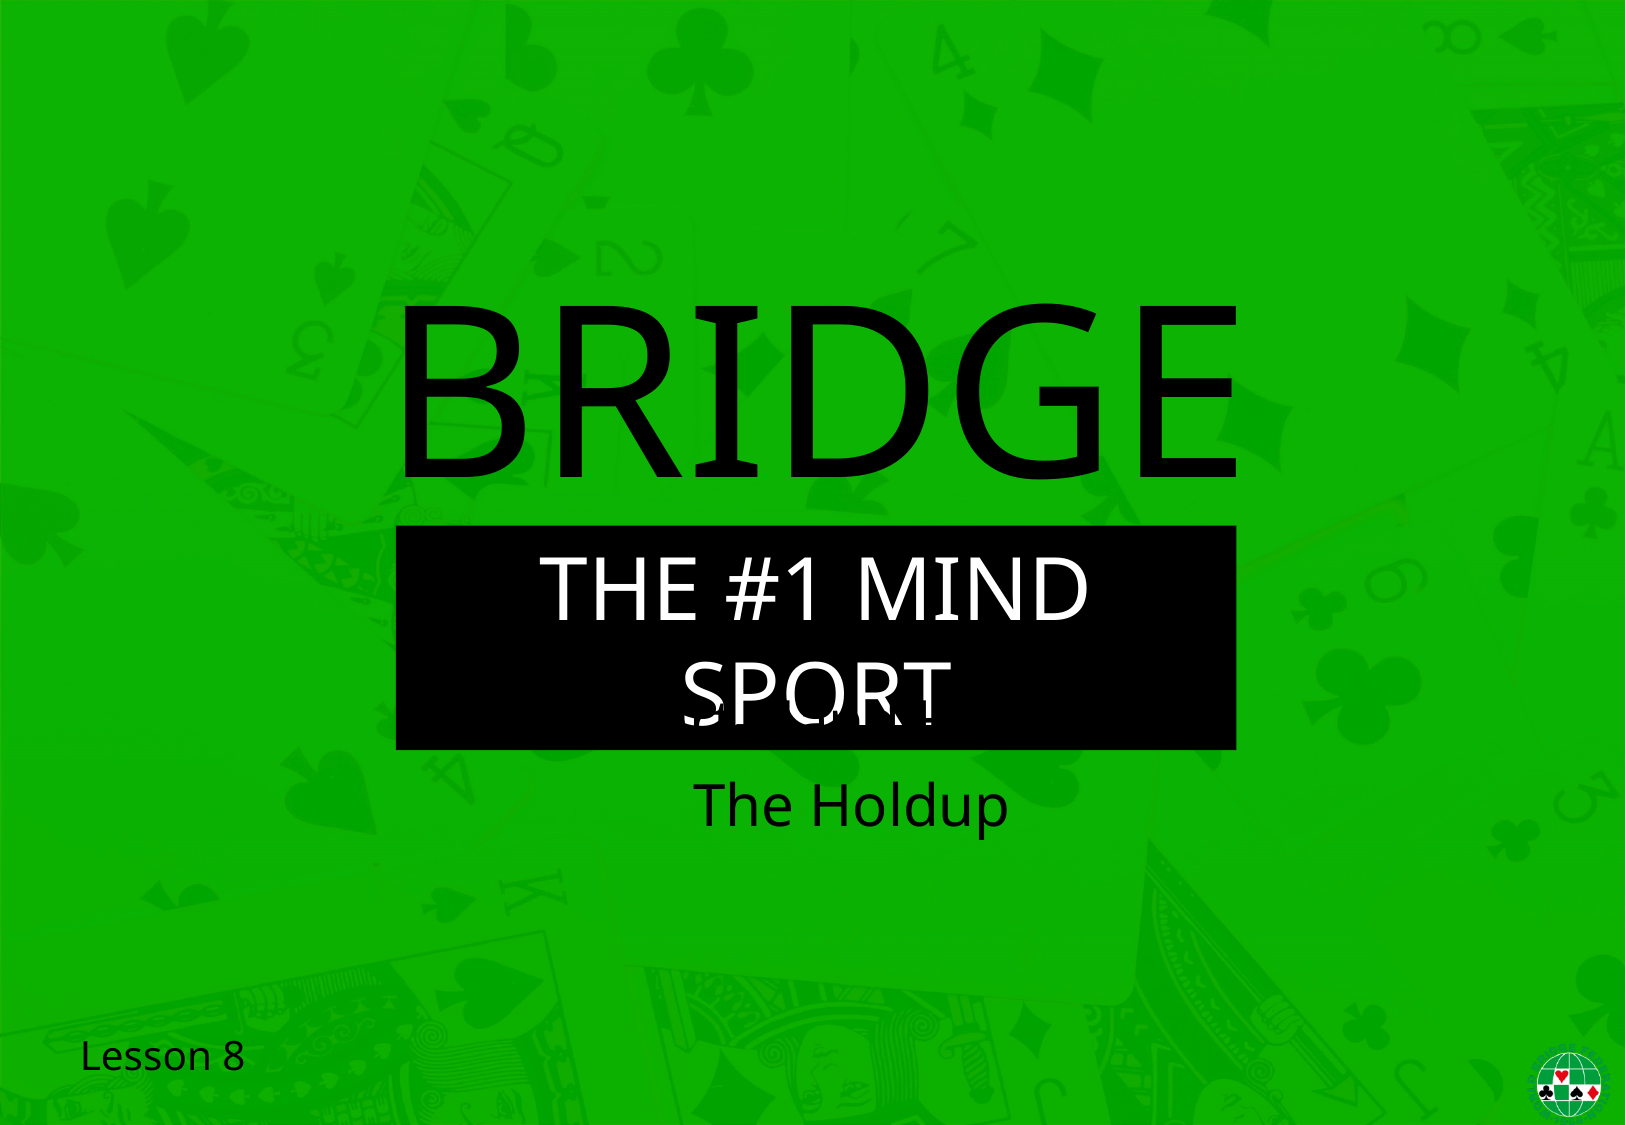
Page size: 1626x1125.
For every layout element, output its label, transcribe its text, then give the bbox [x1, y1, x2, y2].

text_box Short-Hand Honors The Holdup [331, 684, 1373, 931]
subtitle Lesson 8 [44, 1027, 281, 1087]
picture [0, 0, 1626, 1125]
